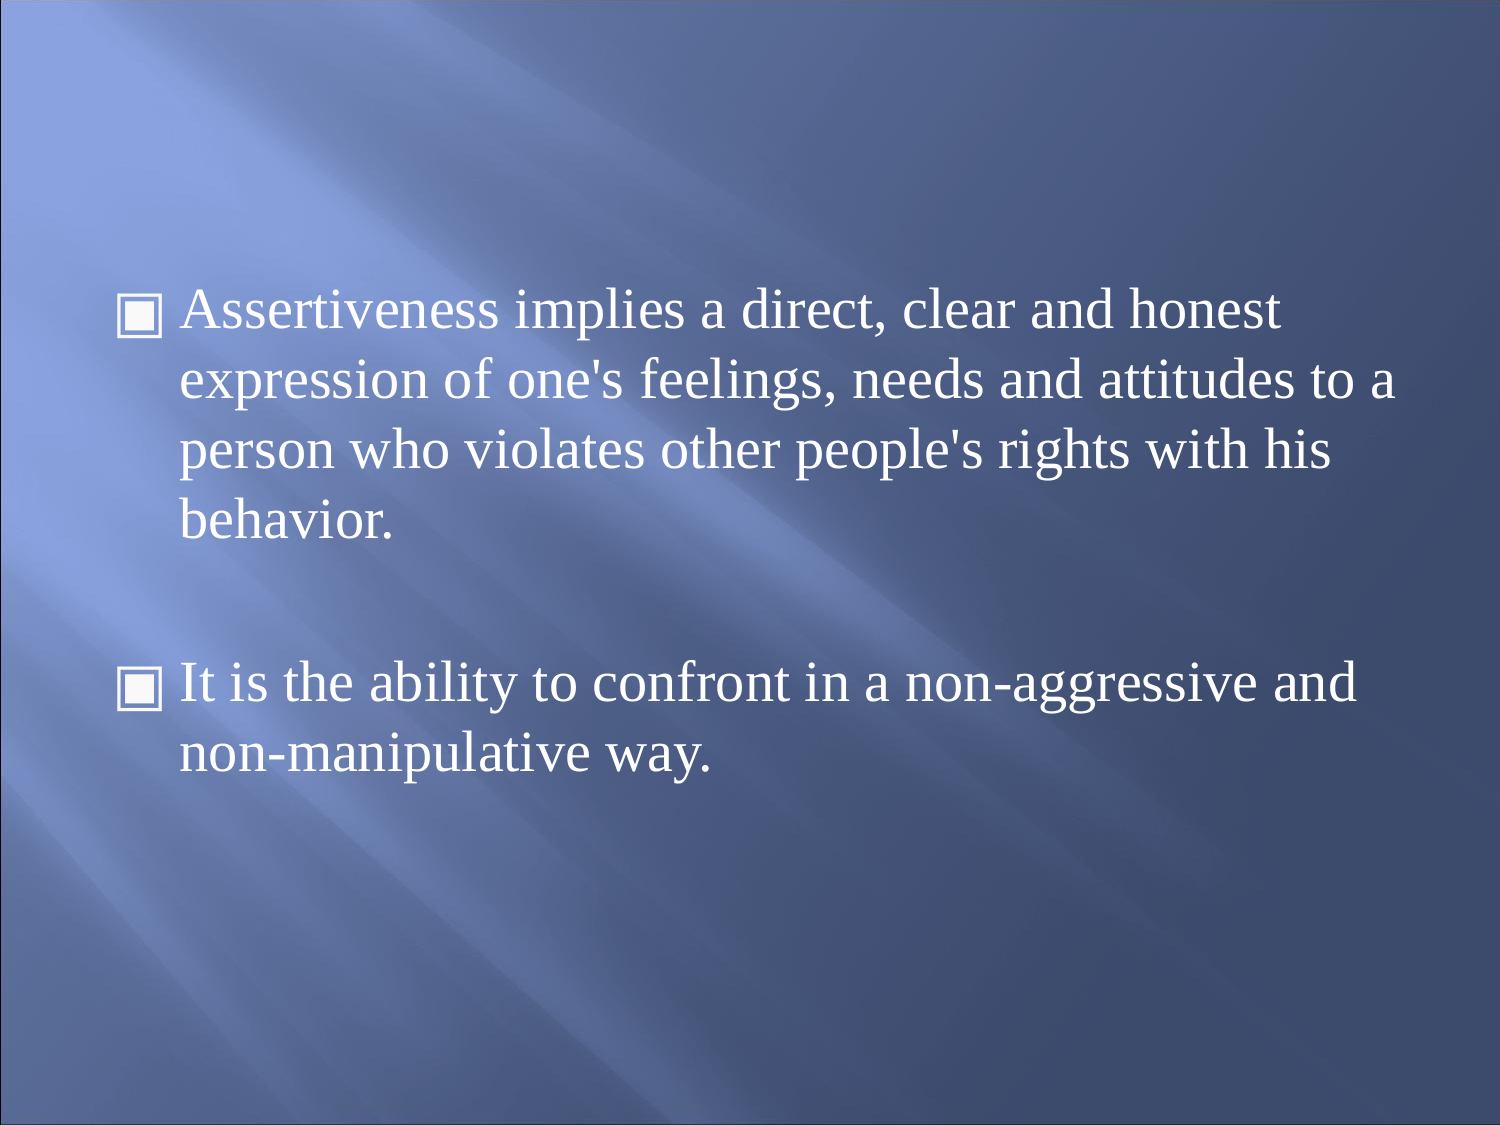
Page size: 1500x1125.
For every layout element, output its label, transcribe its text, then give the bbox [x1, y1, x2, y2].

picture [0, 0, 1500, 1125]
list Assertiveness implies a direct, clear and honest expression of one's feelings, needs and attitudes to a person who violates other people's rights with his behavior. It is the ability to confront in a non-aggressive and non-manipulative way. [75, 262, 1425, 1035]
